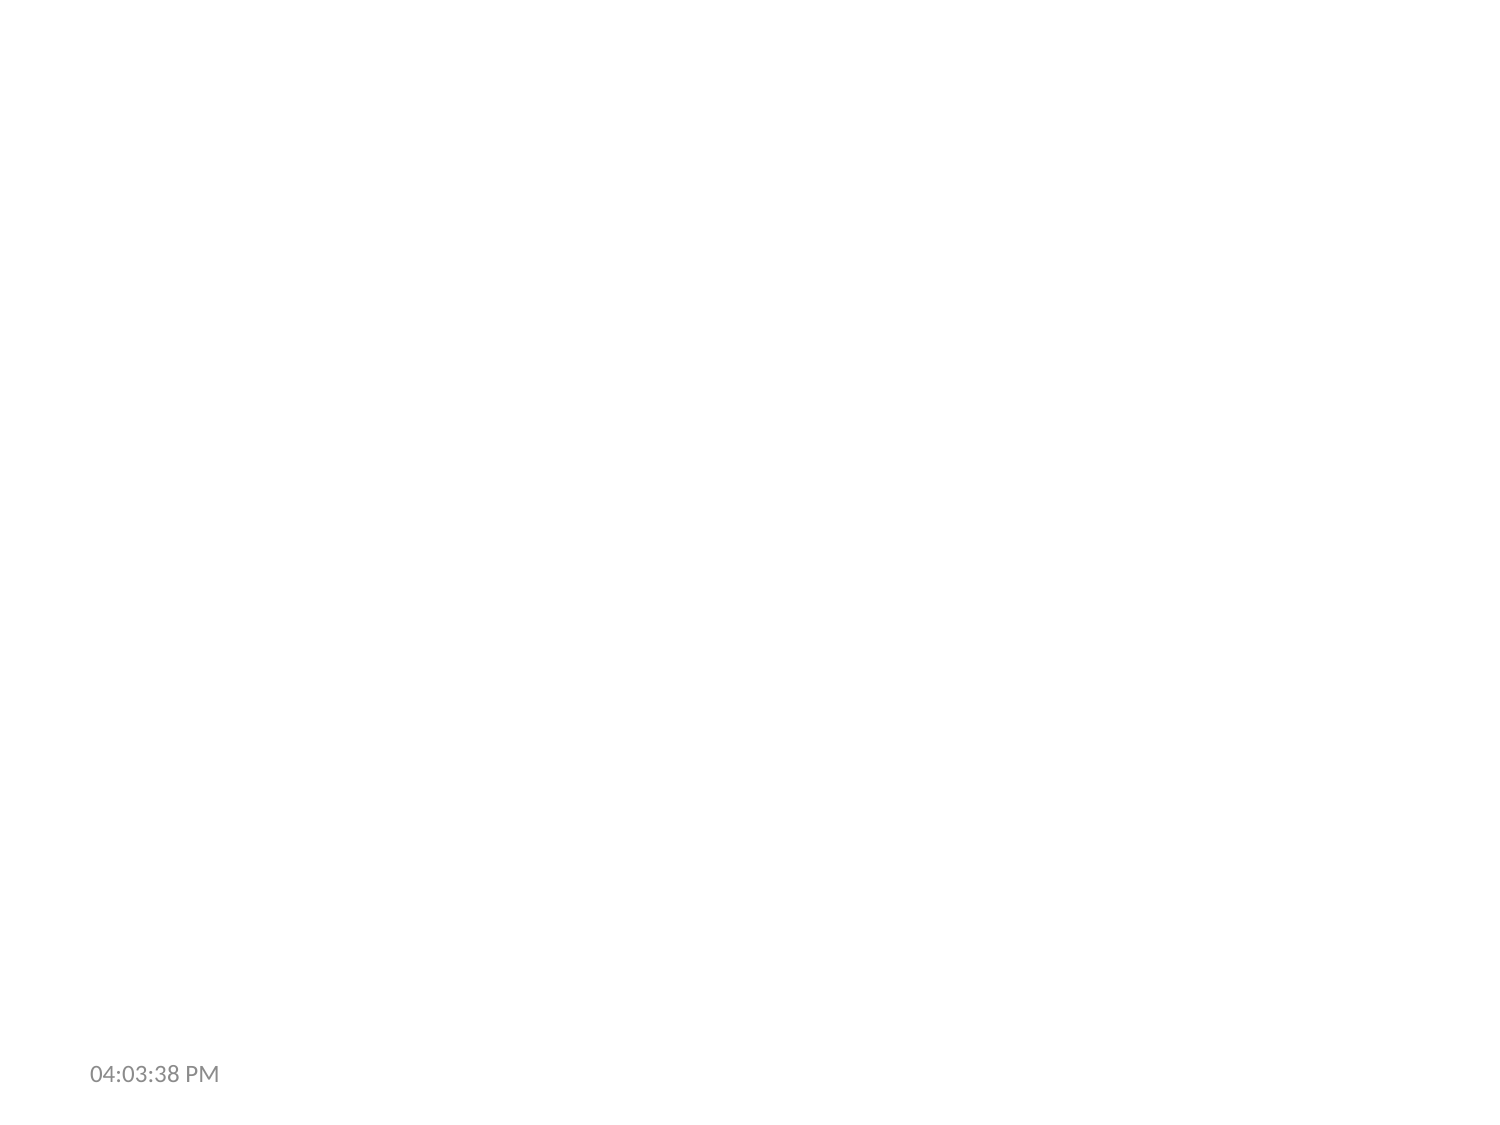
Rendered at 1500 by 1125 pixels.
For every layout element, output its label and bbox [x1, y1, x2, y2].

slide_number [75, 1042, 425, 1103]
